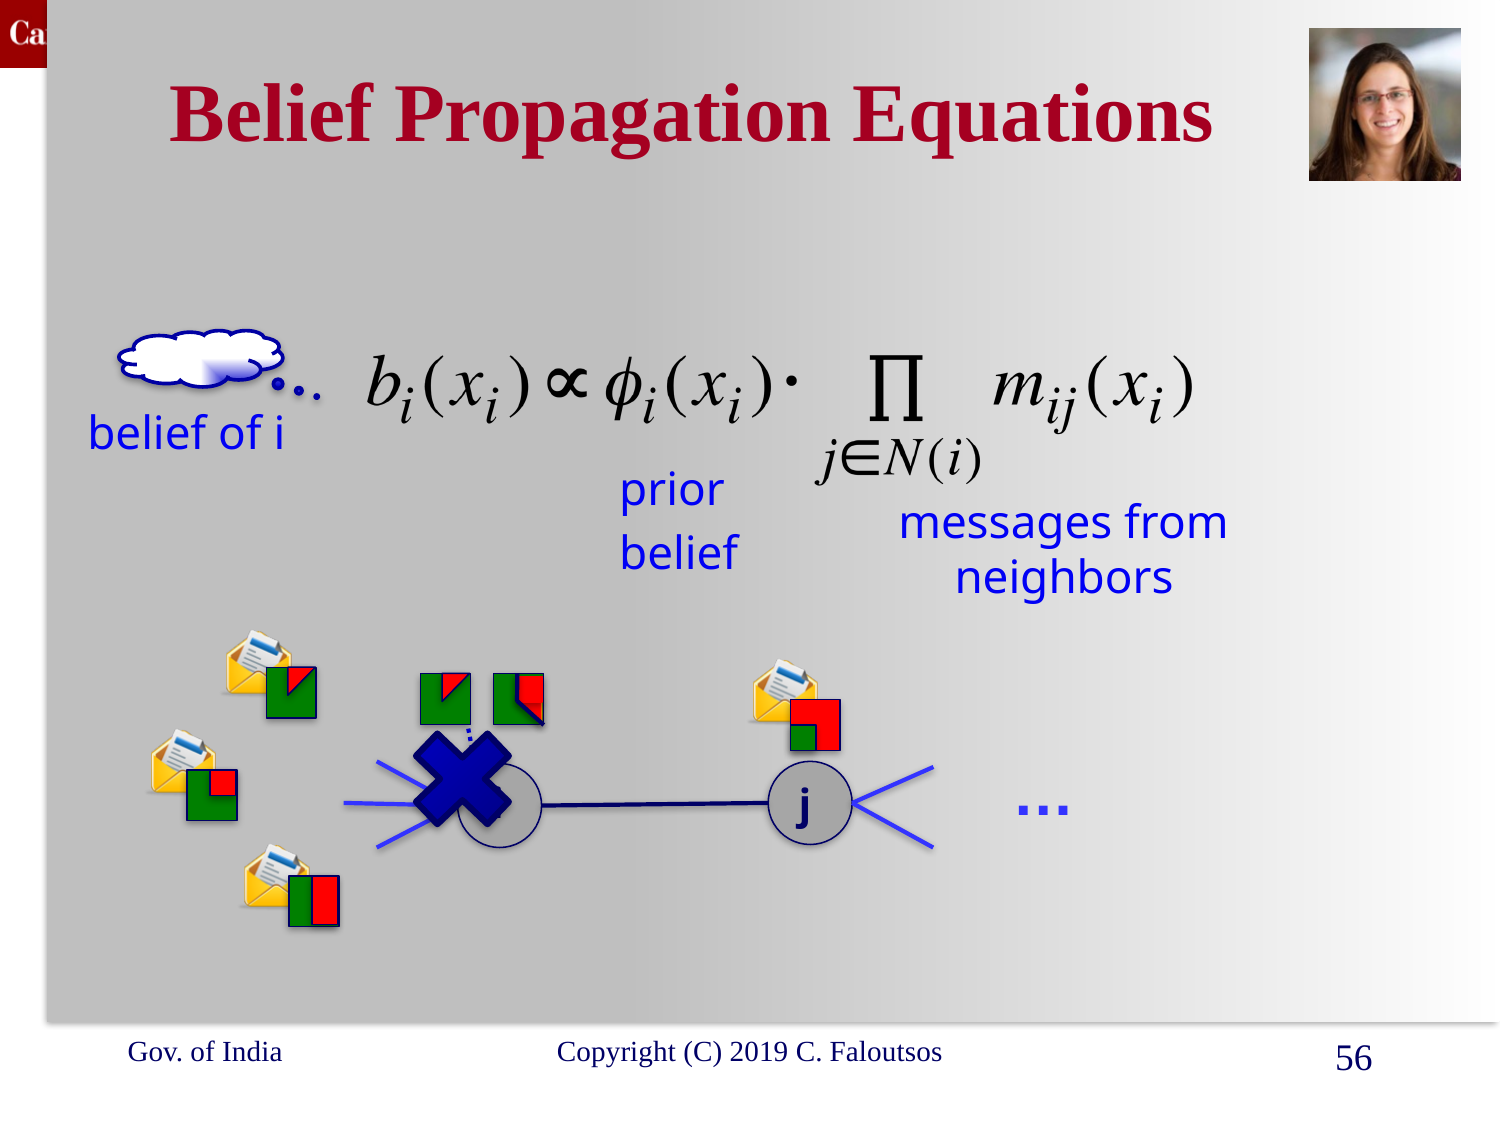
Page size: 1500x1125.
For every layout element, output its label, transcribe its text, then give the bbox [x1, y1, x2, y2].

text_box messages from neighbors [883, 485, 1269, 613]
text_box [477, 733, 498, 743]
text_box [363, 345, 1196, 489]
text_box [272, 378, 284, 390]
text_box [493, 672, 544, 726]
slide_number 56 [1074, 1024, 1388, 1101]
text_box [143, 720, 238, 821]
picture [1309, 28, 1462, 181]
picture [0, 0, 46, 68]
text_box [343, 744, 1140, 848]
slide_number Gov. of India [112, 1024, 426, 1101]
footer Copyright (C) 2019 C. Faloutsos [512, 1024, 988, 1101]
text_box [118, 329, 284, 388]
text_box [237, 835, 340, 927]
text_box [46, 0, 1500, 1022]
text_box prior belief [604, 496, 773, 591]
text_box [420, 673, 471, 725]
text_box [219, 621, 317, 719]
text_box [295, 386, 303, 395]
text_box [746, 649, 841, 751]
text_box belief of i [72, 396, 339, 478]
title Belief Propagation Equations [17, 14, 1368, 203]
text_box [427, 733, 448, 743]
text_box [451, 745, 494, 754]
